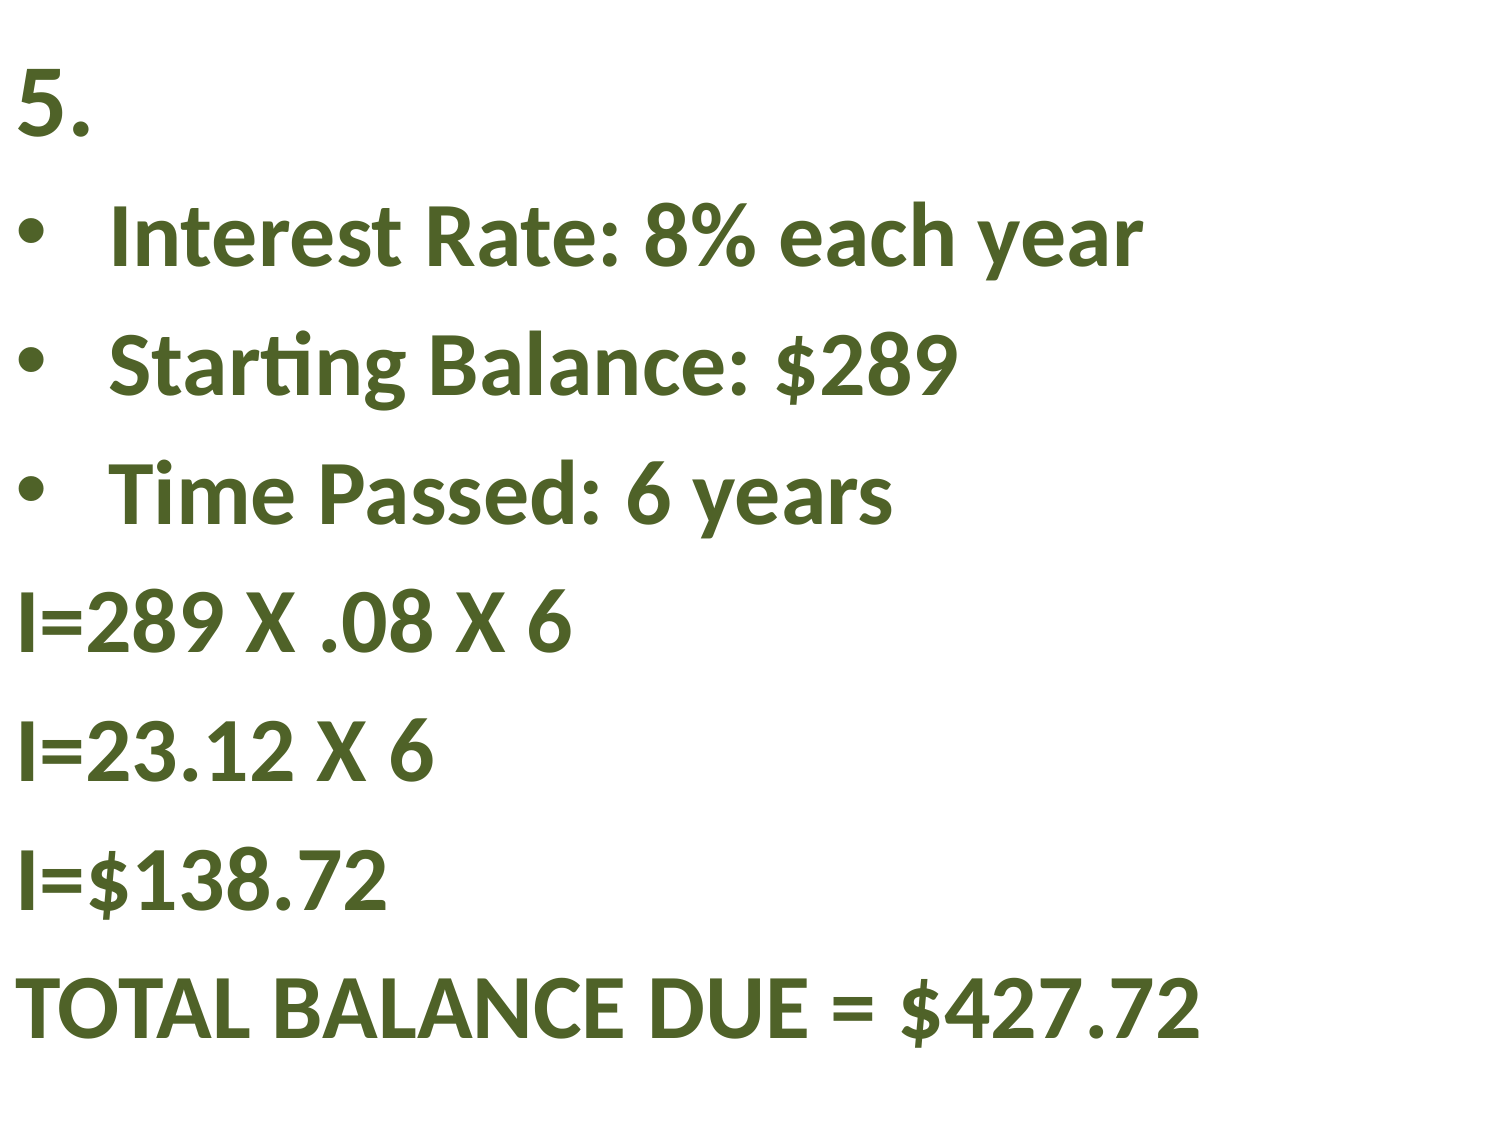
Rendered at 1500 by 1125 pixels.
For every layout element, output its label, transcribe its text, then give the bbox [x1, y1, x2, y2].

subtitle 5. Interest Rate: 8% each year Starting Balance: $289 Time Passed: 6 years I=289 X .08 X 6 I=23.12 X 6 I=$138.72 TOTAL BALANCE DUE = $427.72 [0, 24, 1488, 1075]
